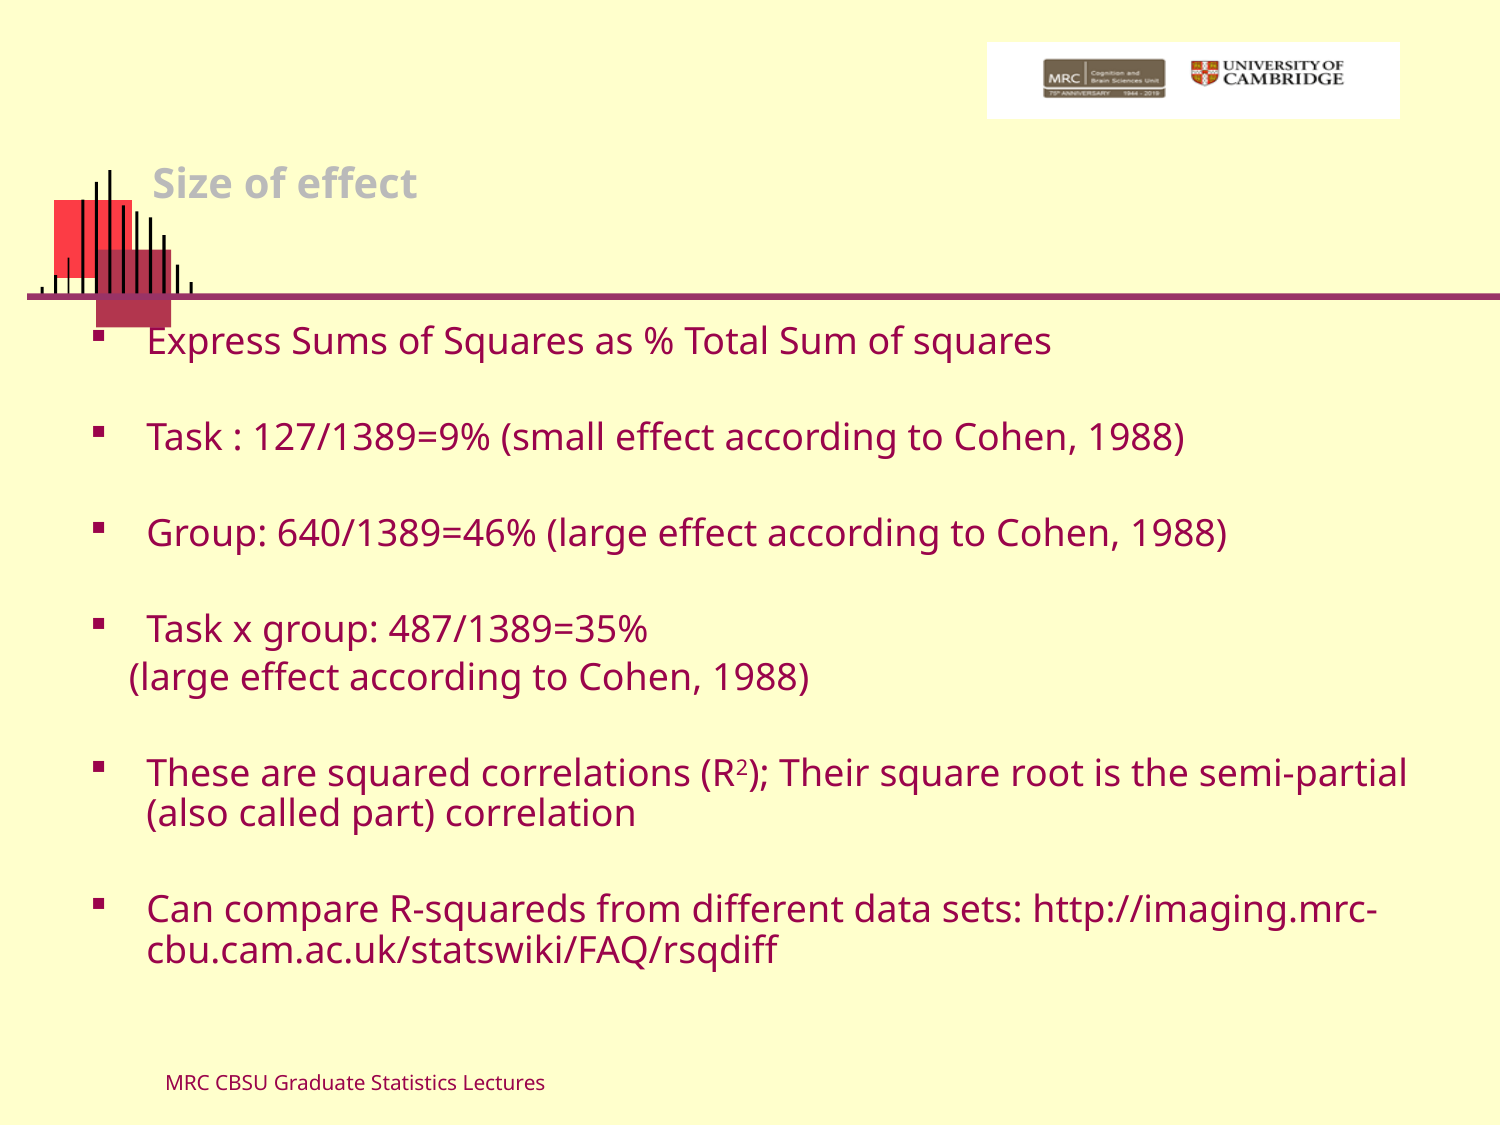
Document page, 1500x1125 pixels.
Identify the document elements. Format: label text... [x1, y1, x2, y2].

title Size of effect [137, 137, 988, 233]
footer MRC CBSU Graduate Statistics Lectures [149, 1062, 988, 1101]
picture [987, 42, 1400, 119]
list Express Sums of Squares as % Total Sum of squares Task : 127/1389=9% (small effect according to Cohen, 1988) Group: 640/1389=46% (large effect according to Cohen, 1988) Task x group: 487/1389=35% (large effect according to Cohen, 1988) These are squared correlations (R2); Their square root is the semi-partial (also called part) correlation Can compare R-squareds from different data sets: http://imaging.mrc-cbu.cam.ac.uk/statswiki/FAQ/rsqdiff [75, 262, 1425, 1038]
